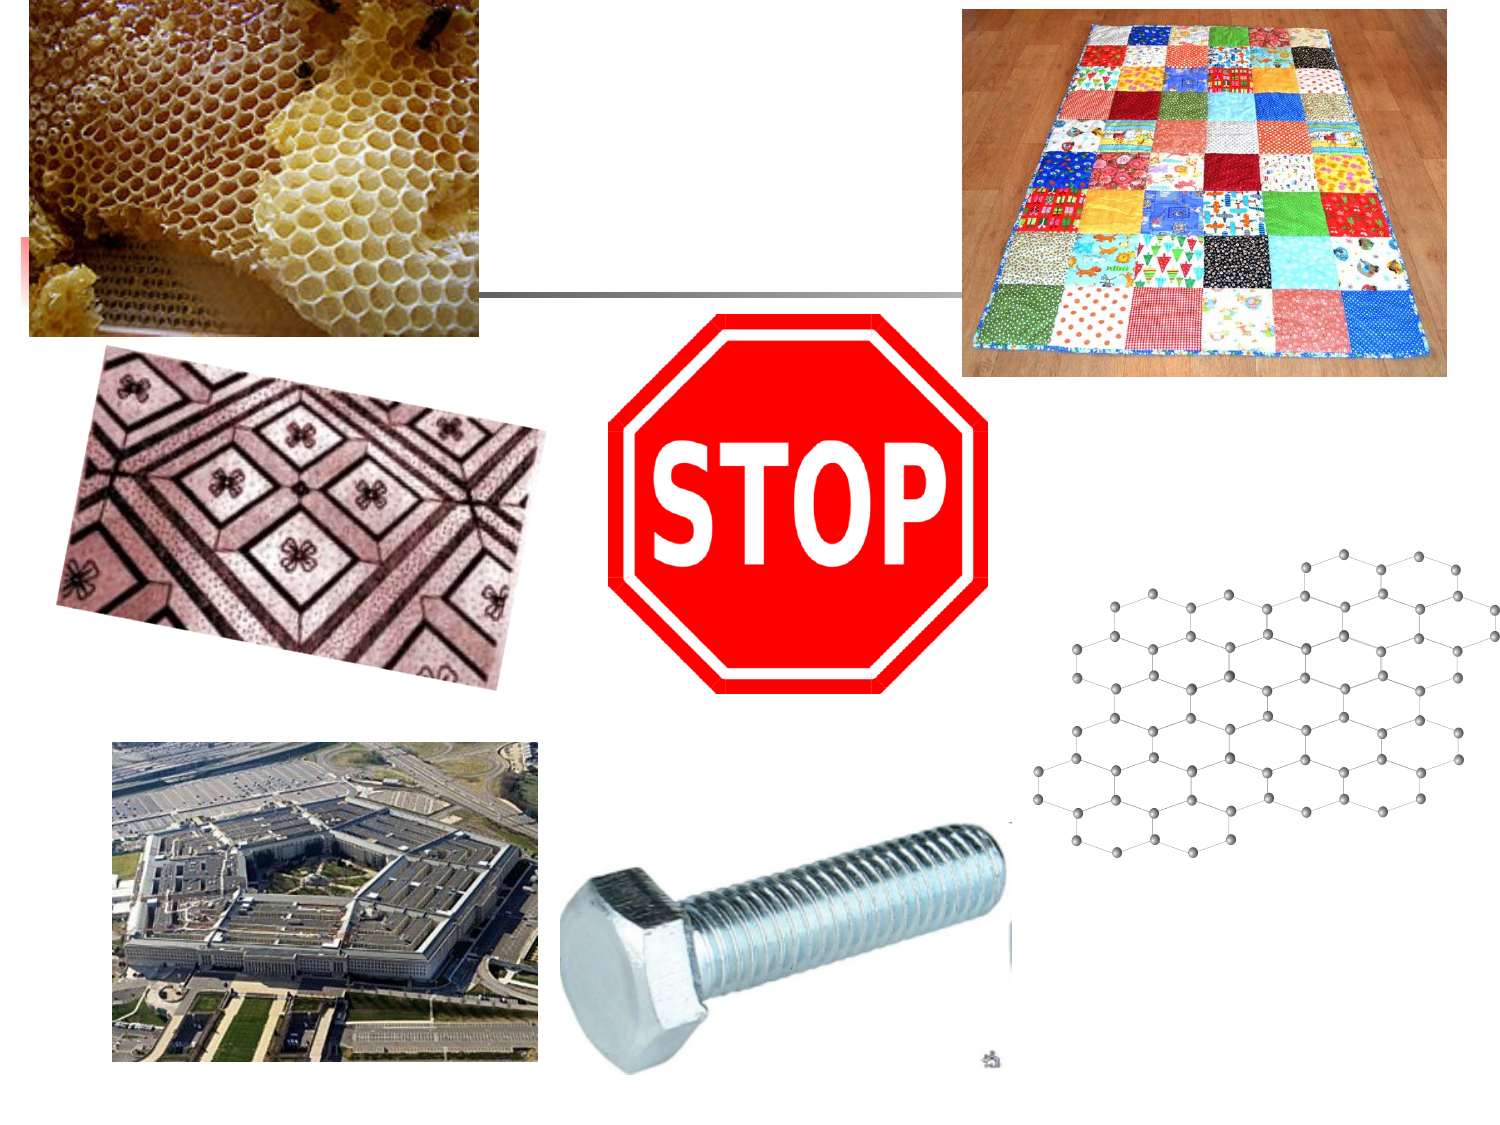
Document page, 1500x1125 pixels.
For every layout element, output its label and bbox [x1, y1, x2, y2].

picture [111, 742, 538, 1062]
picture [608, 9, 1447, 695]
picture [560, 822, 1013, 1076]
picture [1033, 549, 1500, 858]
picture [57, 346, 546, 690]
list [29, 0, 479, 337]
